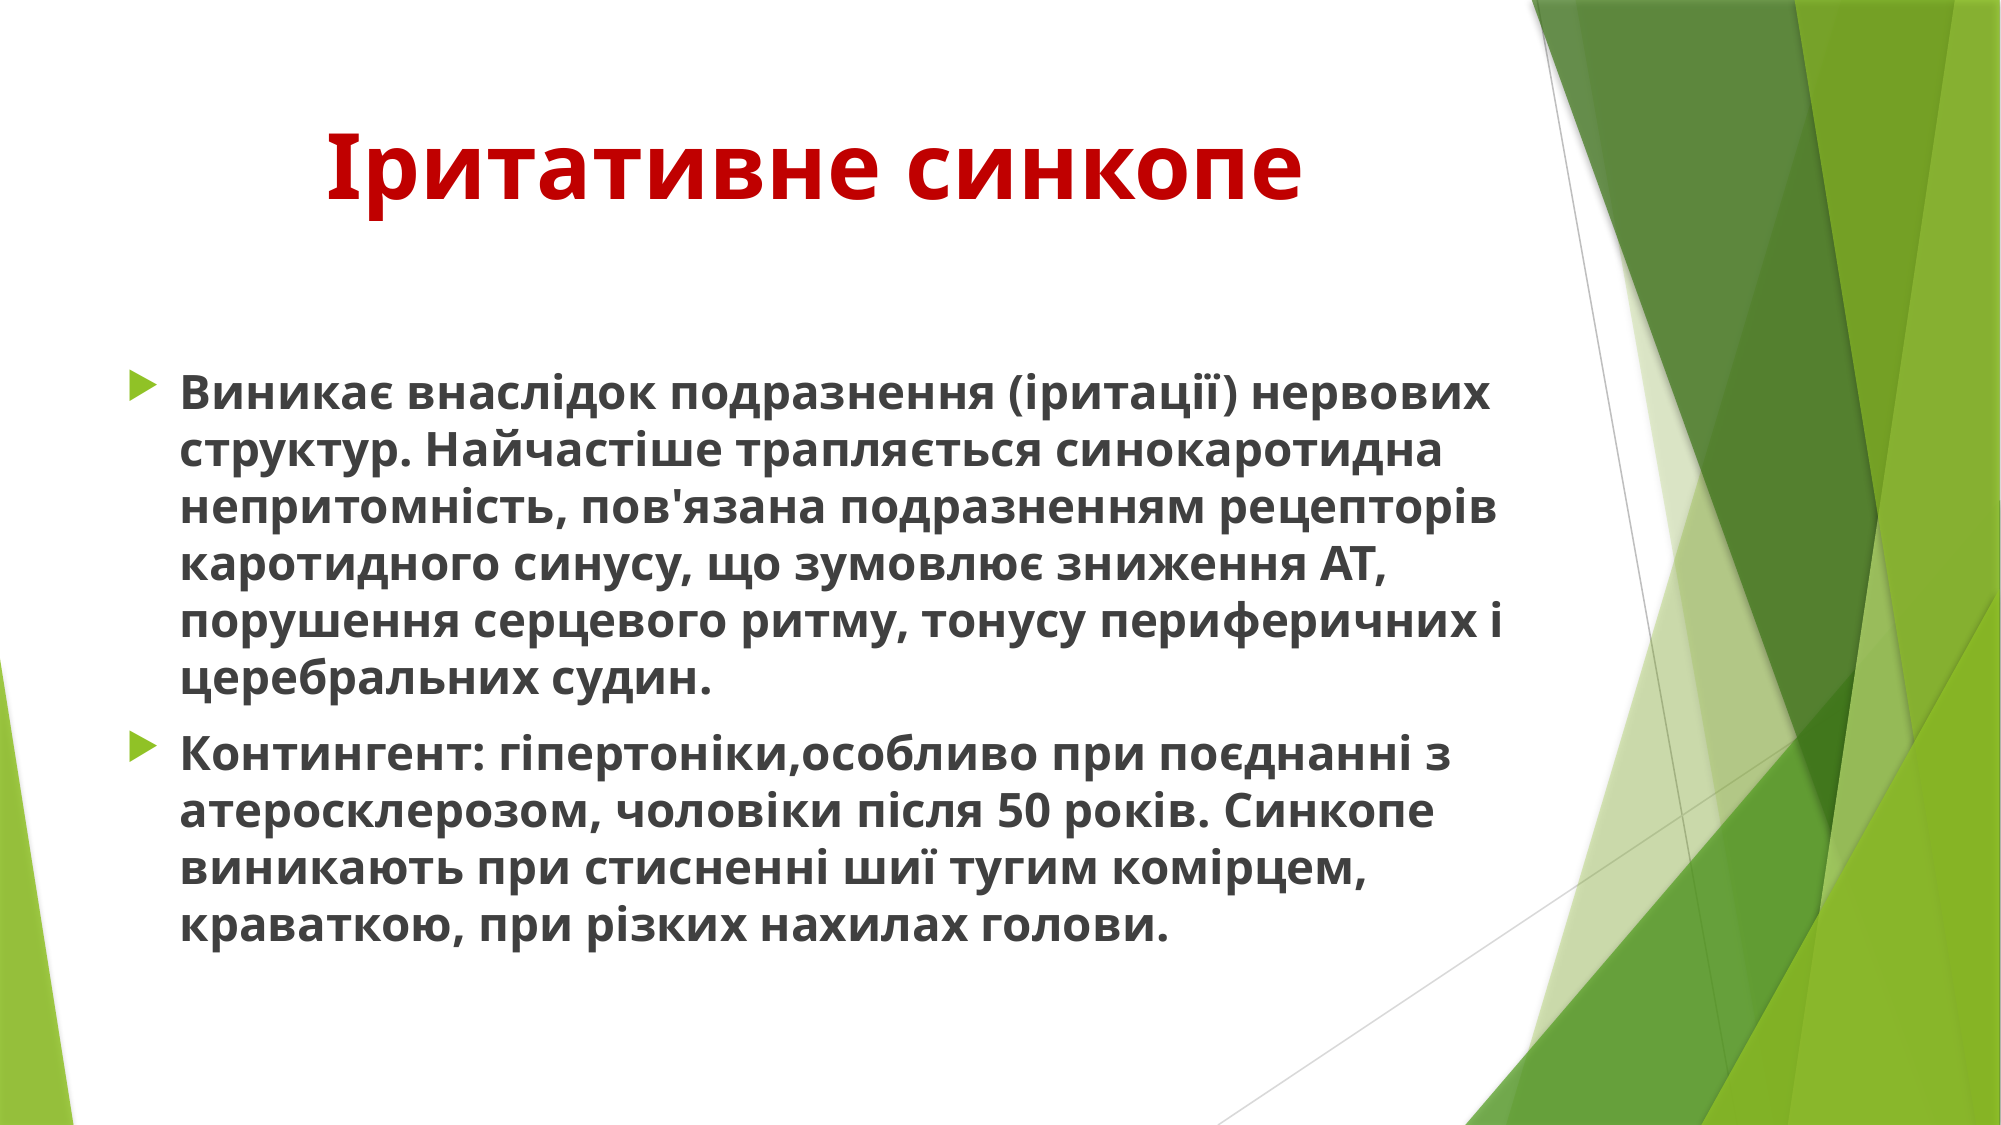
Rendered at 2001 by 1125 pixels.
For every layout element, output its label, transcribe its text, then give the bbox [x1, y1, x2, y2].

title Іритативне синкопе [111, 99, 1522, 317]
list Виникає внаслідок подразнення (іритації) нервових структур. Найчастіше трапляється синокаротидна непритомність, пов'язана подразненням рецепторів каротидного синусу, що зумовлює зниження АТ, порушення серцевого ритму, тонусу периферичних і церебральних судин. Контингент: гіпертоніки,особливо при поєднанні з атеросклерозом, чоловіки після 50 років. Синкопе виникають при стисненні шиї тугим комірцем, краваткою, при різких нахилах голови. [111, 354, 1522, 992]
